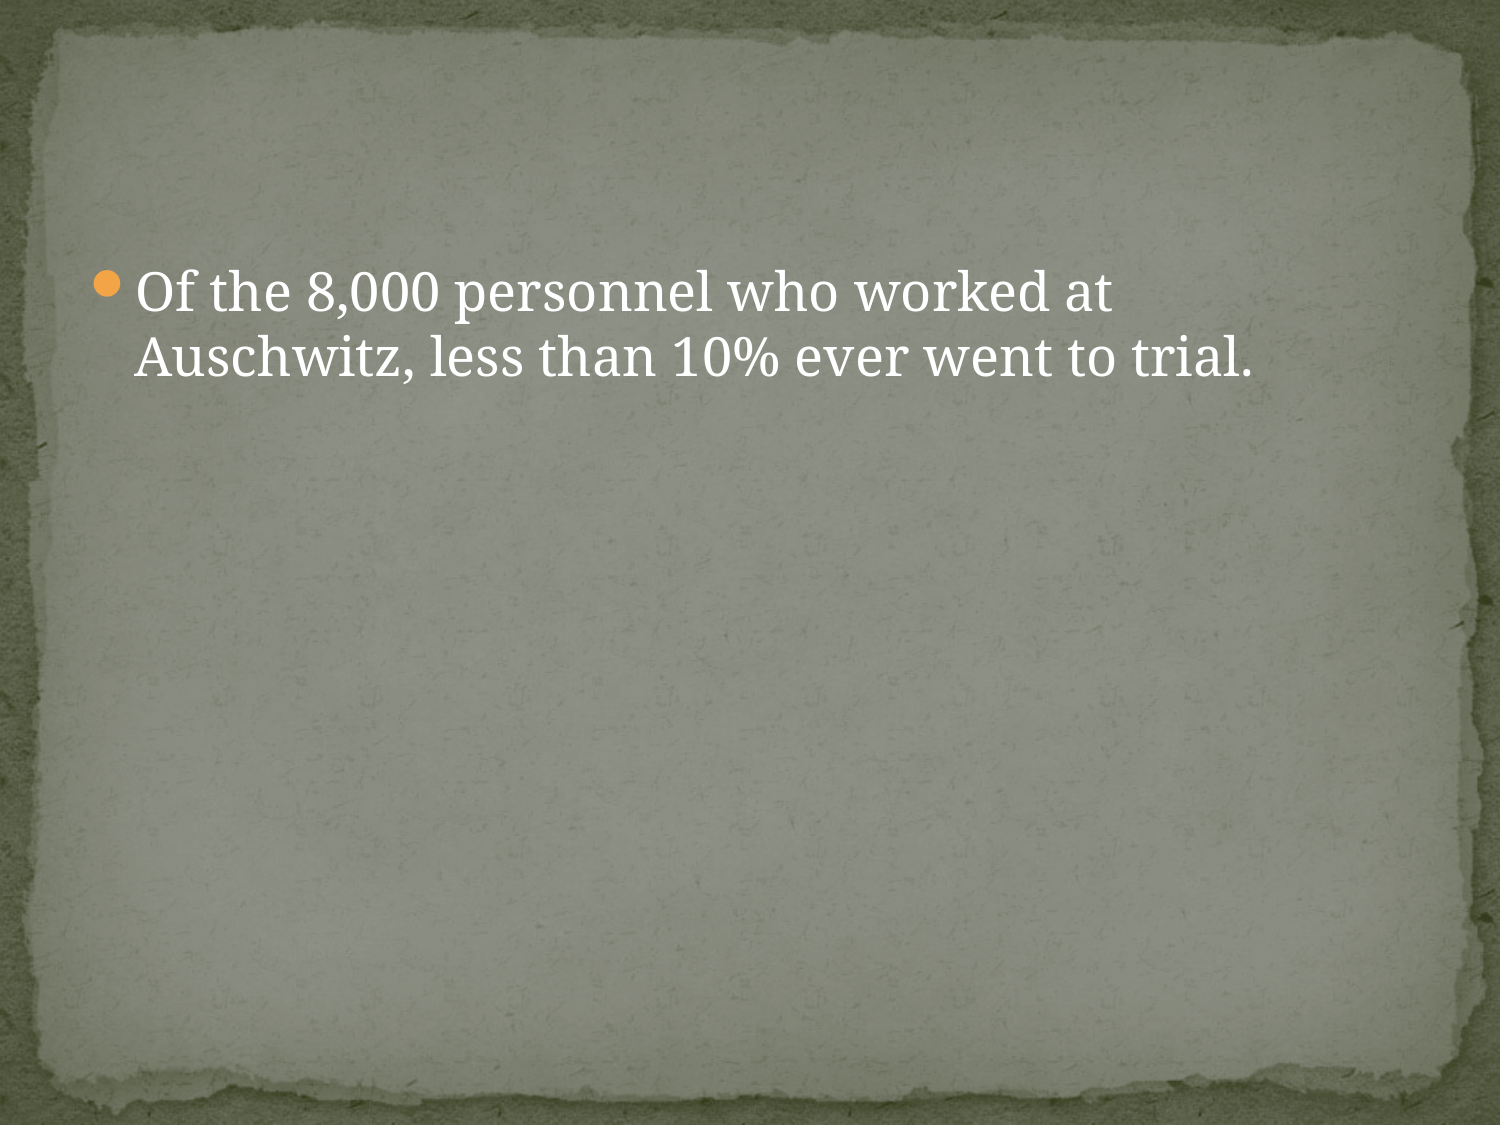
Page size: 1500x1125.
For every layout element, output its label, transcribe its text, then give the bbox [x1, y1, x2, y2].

list Of the 8,000 personnel who worked at Auschwitz, less than 10% ever went to trial. [75, 249, 1425, 1000]
